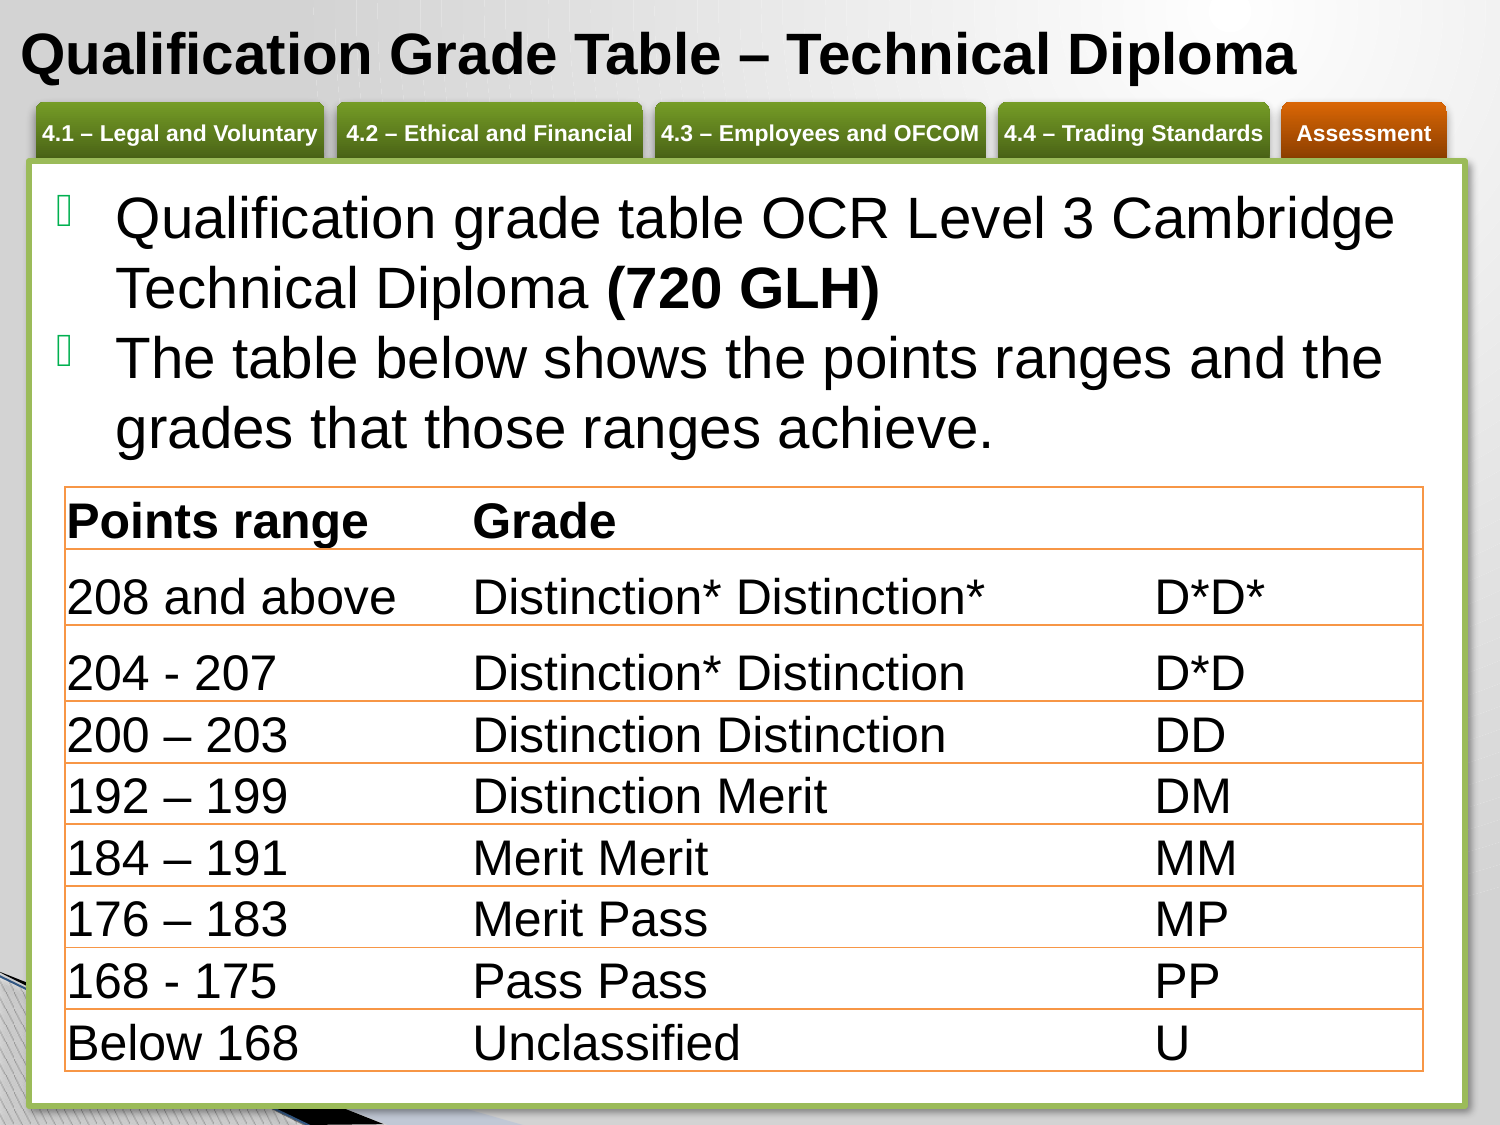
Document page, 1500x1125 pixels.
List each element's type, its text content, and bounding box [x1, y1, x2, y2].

table_cell Merit Merit [471, 825, 1153, 885]
table_cell Distinction Distinction [471, 702, 1153, 762]
table_cell Pass Pass [471, 948, 1153, 1008]
table_cell DD [1153, 702, 1422, 762]
table_cell Unclassified [471, 1010, 1153, 1070]
table_cell 200 – 203 [66, 702, 471, 762]
table_cell PP [1153, 948, 1422, 1008]
table_cell U [1153, 1010, 1422, 1070]
table_cell Distinction* Distinction [471, 626, 1153, 700]
table_cell Distinction Merit [471, 764, 1153, 823]
table_cell MM [1153, 825, 1422, 885]
picture [281, 1114, 303, 1125]
table_cell 208 and above [66, 550, 471, 624]
text_box Qualification grade table OCR Level 3 Cambridge Technical Diploma (720 GLH) The table below shows the points ranges and the grades that those ranges achieve. [41, 172, 1447, 468]
table_cell Distinction* Distinction* [471, 550, 1153, 624]
table_header Grade [471, 488, 1153, 548]
table_header Points range [66, 488, 471, 548]
table_header [1153, 488, 1422, 548]
table_cell Merit Pass [471, 887, 1153, 947]
table_cell DM [1153, 764, 1422, 823]
table_cell 176 – 183 [66, 887, 471, 947]
table_cell Below 168 [66, 1010, 471, 1070]
table_cell 168 - 175 [66, 948, 471, 1008]
table_cell D*D [1153, 626, 1422, 700]
title Qualification Grade Table – Technical Diploma [5, 0, 1447, 102]
table_cell D*D* [1153, 550, 1422, 624]
table_cell 204 - 207 [66, 626, 471, 700]
text_box e [551, 0, 603, 5]
table_cell 192 – 199 [66, 764, 471, 823]
table_cell 184 – 191 [66, 825, 471, 885]
table_cell MP [1153, 887, 1422, 947]
